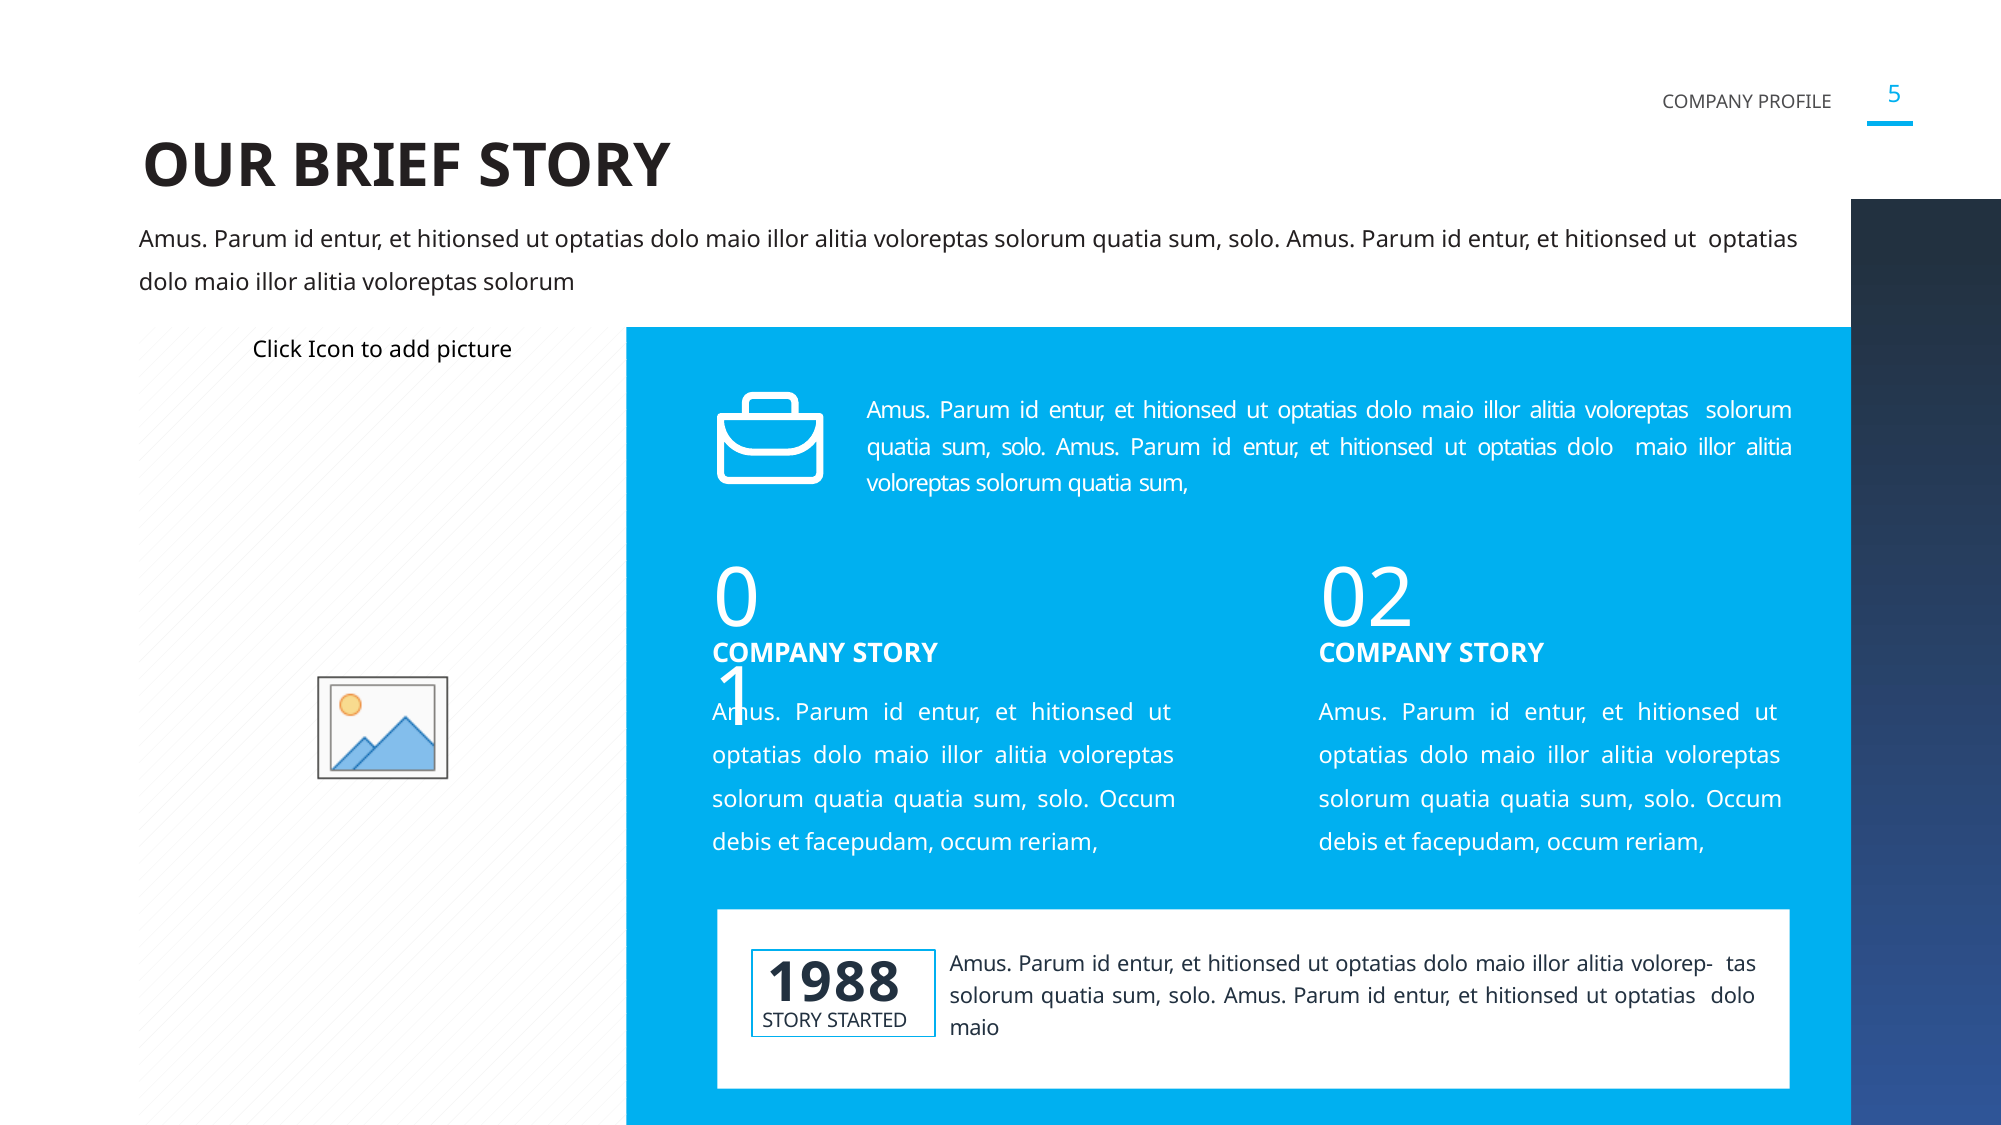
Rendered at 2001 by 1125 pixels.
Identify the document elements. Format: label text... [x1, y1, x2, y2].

text_box Amus. Parum id entur, et hitionsed ut optatias dolo maio illor alitia voloreptas solorum quatia sum, solo. Amus. Parum id entur, et hitionsed ut optatias dolo maio illor alitia voloreptas solorum quatia sum, [863, 382, 1794, 497]
text_box 02 [1317, 541, 1430, 632]
text_box Amus. Parum id entur, et hitionsed ut optatias dolo maio illor alitia voloreptas solorum quatia sum, solo. Amus. Parum id entur, et hitionsed ut optatias dolo maio illor alitia voloreptas solorum [135, 204, 1818, 296]
text_box 01 [710, 541, 807, 632]
text_box COMPANY STORY Amus. Parum id entur, et hitionsed ut optatias dolo maio illor alitia voloreptas solorum quatia quatia sum, solo. Occum debis et facepudam, occum reriam, [1315, 632, 1793, 856]
text_box [1851, 199, 2000, 1125]
text_box COMPANY STORY Amus. Parum id entur, et hitionsed ut optatias dolo maio illor alitia voloreptas solorum quatia quatia sum, solo. Occum debis et facepudam, occum reriam, [708, 632, 1187, 856]
text_box [717, 909, 1790, 1089]
text_box OUR BRIEF STORY [138, 122, 732, 199]
text_box 1988 [767, 942, 917, 950]
text_box Amus. Parum id entur, et hitionsed ut optatias dolo maio illor alitia volorep- tas solorum quatia sum, solo. Amus. Parum id entur, et hitionsed ut optatias dolo maio [949, 940, 1758, 1040]
text_box [717, 391, 824, 485]
picture [138, 327, 626, 1125]
text_box [752, 950, 935, 1037]
text_box [627, 327, 1852, 1125]
